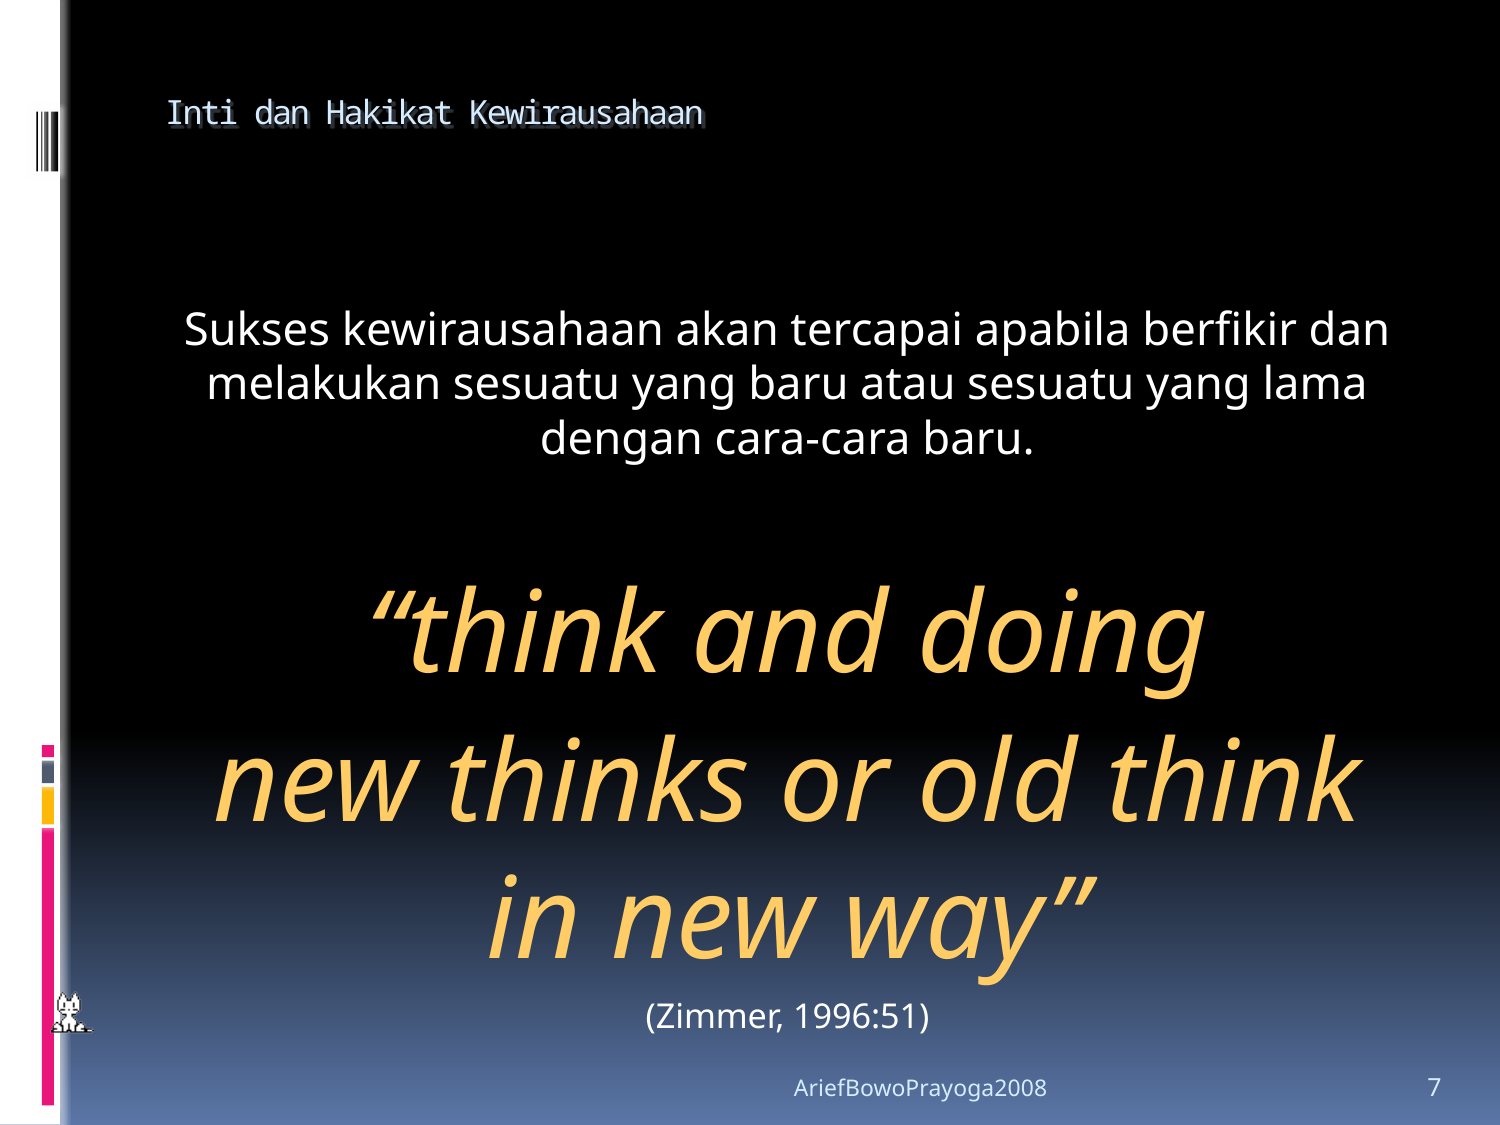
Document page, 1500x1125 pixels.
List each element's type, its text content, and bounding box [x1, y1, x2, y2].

title Inti dan Hakikat Kewirausahaan [150, 83, 1425, 234]
footer AriefBowoPrayoga2008 [150, 1052, 1063, 1113]
list Sukses kewirausahaan akan tercapai apabila berfikir dan melakukan sesuatu yang baru atau sesuatu yang lama dengan cara-cara baru. “think and doing new thinks or old think in new way” (Zimmer, 1996:51) [150, 292, 1425, 1043]
slide_number 7 [1412, 1052, 1488, 1113]
picture [43, 987, 94, 1038]
